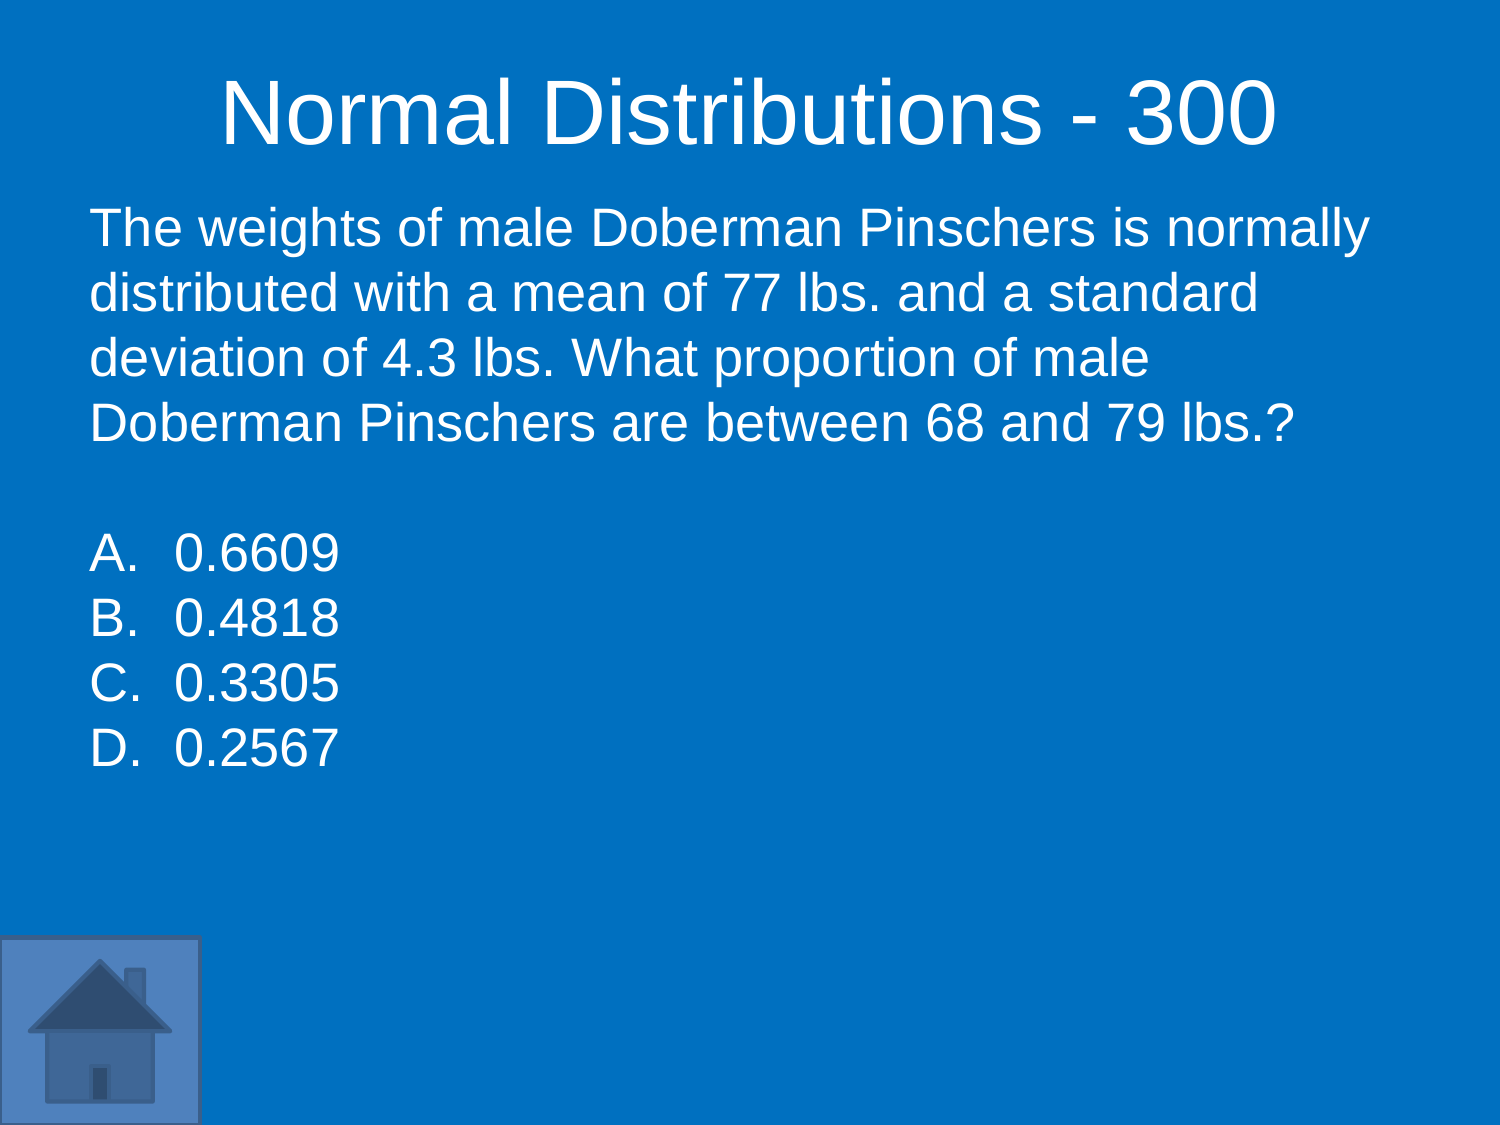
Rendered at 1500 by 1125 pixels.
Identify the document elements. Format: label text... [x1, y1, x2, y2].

text_box [0, 935, 202, 1125]
text_box The weights of male Doberman Pinschers is normally distributed with a mean of 77 lbs. and a standard deviation of 4.3 lbs. What proportion of male Doberman Pinschers are between 68 and 79 lbs.? 0.6609 0.4818 0.3305 0.2567 [74, 184, 1425, 845]
text_box Normal Distributions - 300 [74, 45, 1425, 184]
